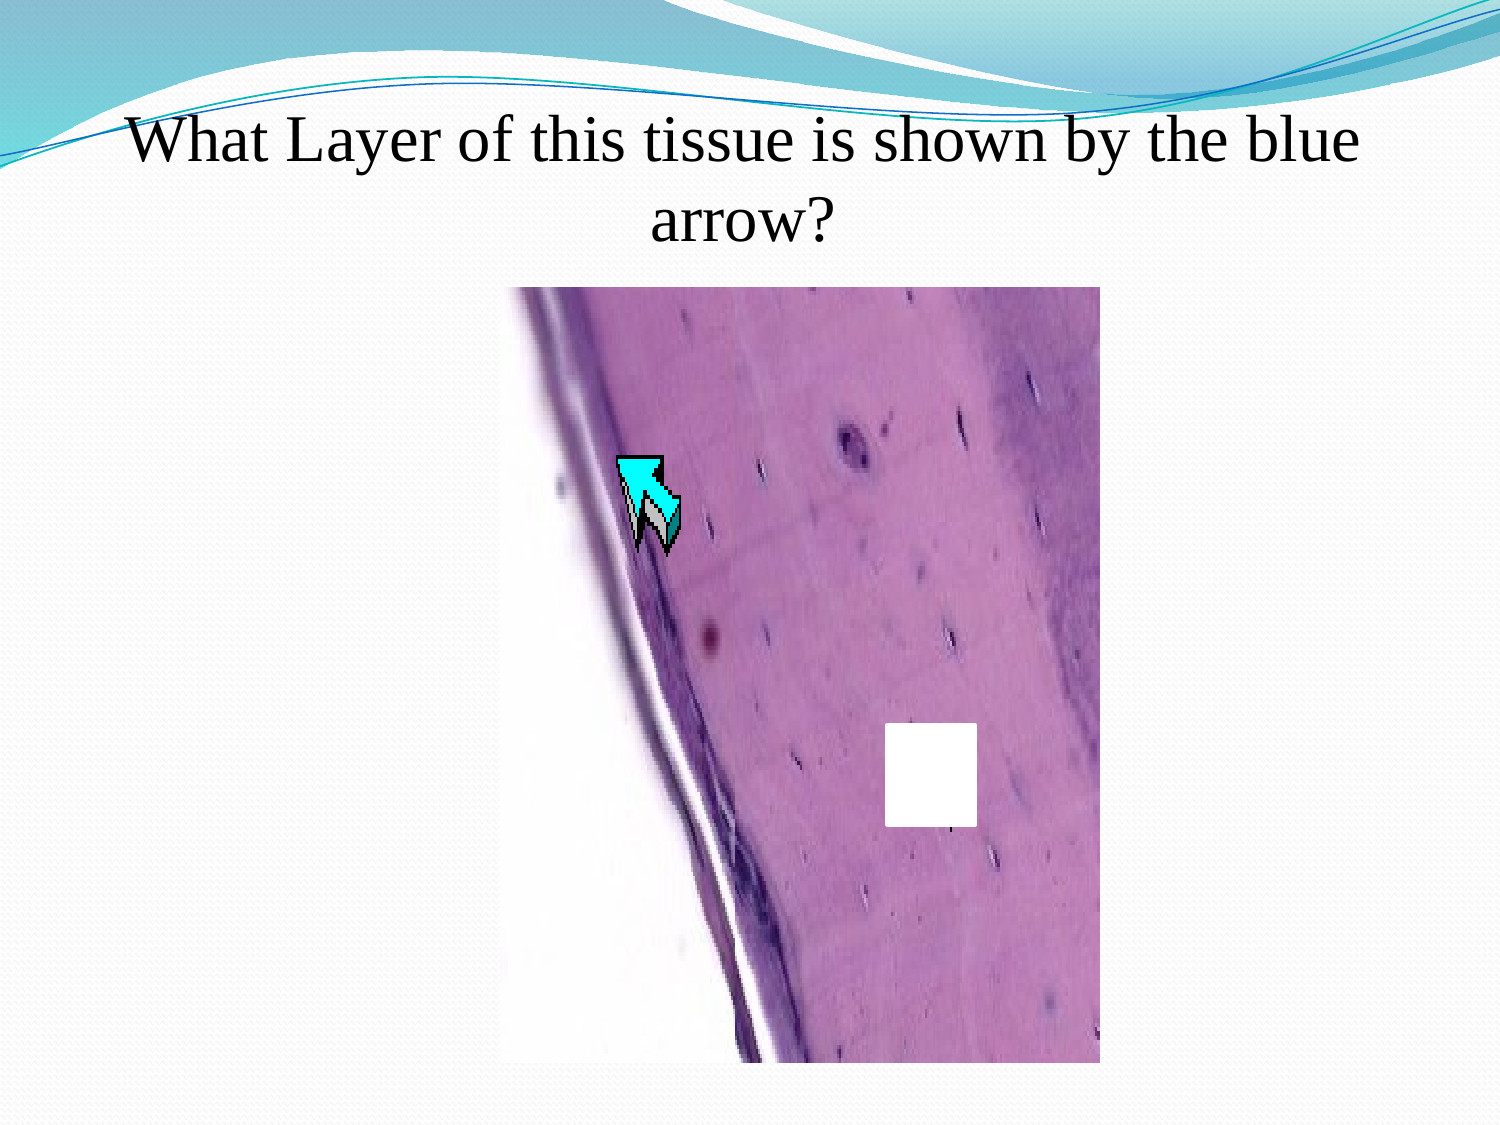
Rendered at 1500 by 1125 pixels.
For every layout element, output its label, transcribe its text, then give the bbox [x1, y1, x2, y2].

text_box What Layer of this tissue is shown by the blue arrow? [74, 87, 1413, 263]
picture [499, 287, 1101, 1063]
